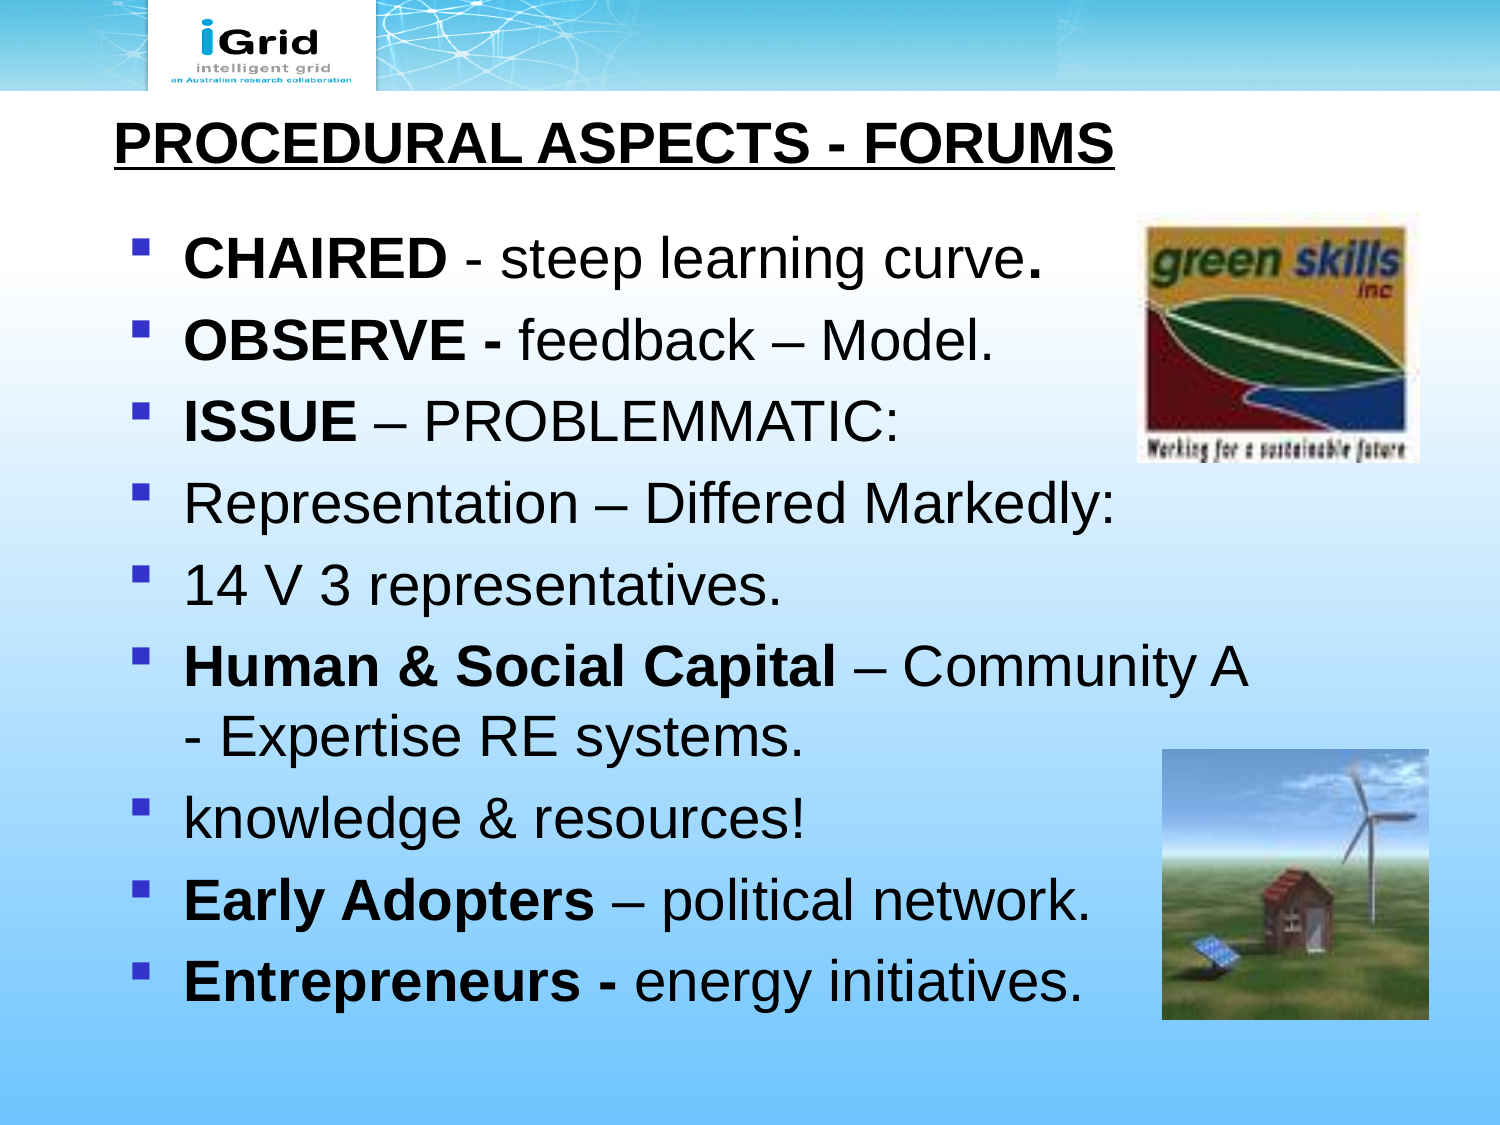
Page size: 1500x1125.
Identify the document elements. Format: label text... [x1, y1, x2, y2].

picture [1137, 212, 1420, 463]
list CHAIRED - steep learning curve. OBSERVE - feedback – Model. ISSUE – PROBLEMMATIC: Representation – Differed Markedly: 14 V 3 representatives. Human & Social Capital – Community A - Expertise RE systems. knowledge & resources! Early Adopters – political network. Entrepreneurs - energy initiatives. [112, 212, 1263, 1051]
title PROCEDURAL ASPECTS - FORUMS [91, 93, 1137, 188]
picture [1162, 749, 1429, 1020]
picture [0, 0, 1500, 91]
